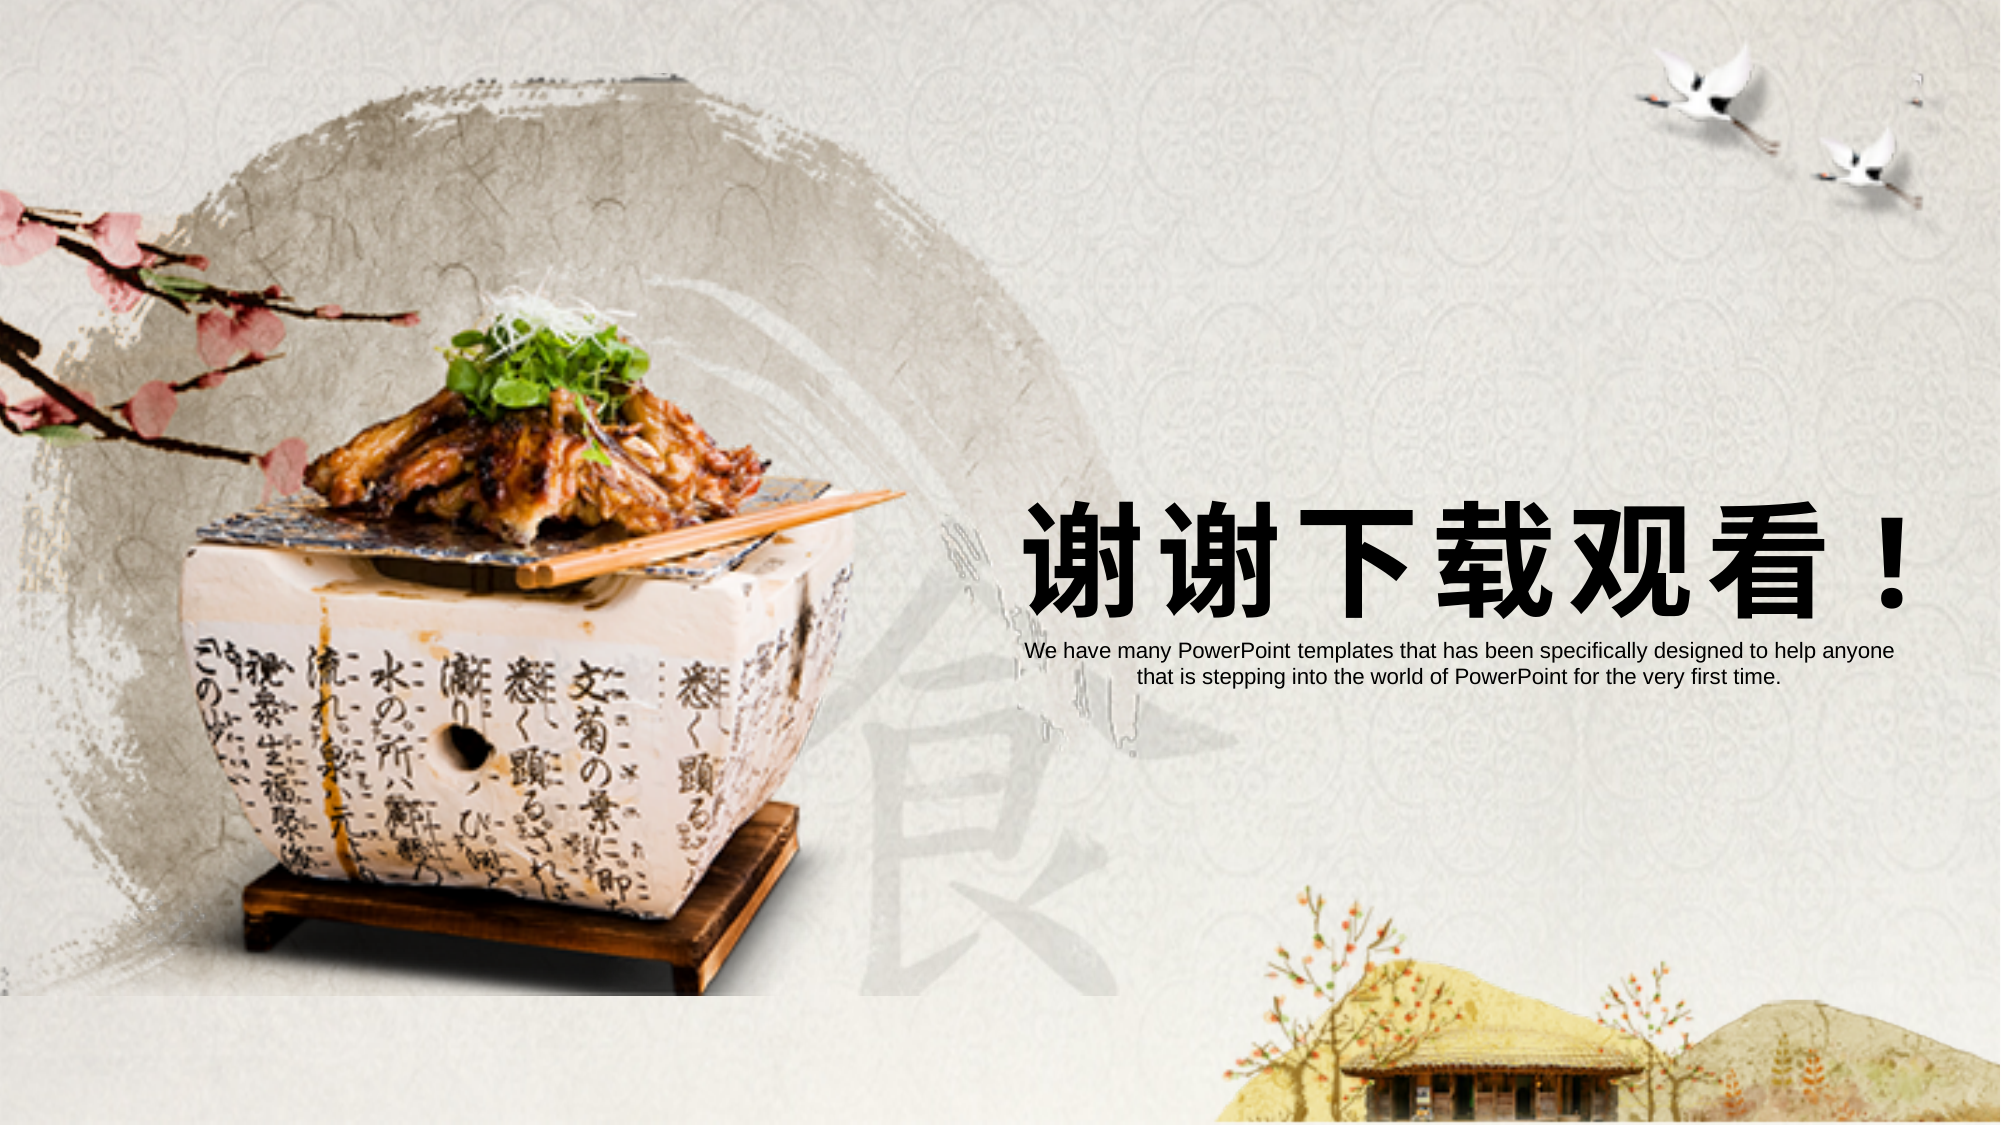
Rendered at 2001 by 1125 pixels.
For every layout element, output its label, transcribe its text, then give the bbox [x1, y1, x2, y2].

text_box We have many PowerPoint templates that has been specifically designed to help anyone that is stepping into the world of PowerPoint for the very first time. [1249, 636, 1914, 690]
text_box 谢谢下载观看! [1249, 474, 2000, 640]
picture [0, 0, 2001, 1125]
